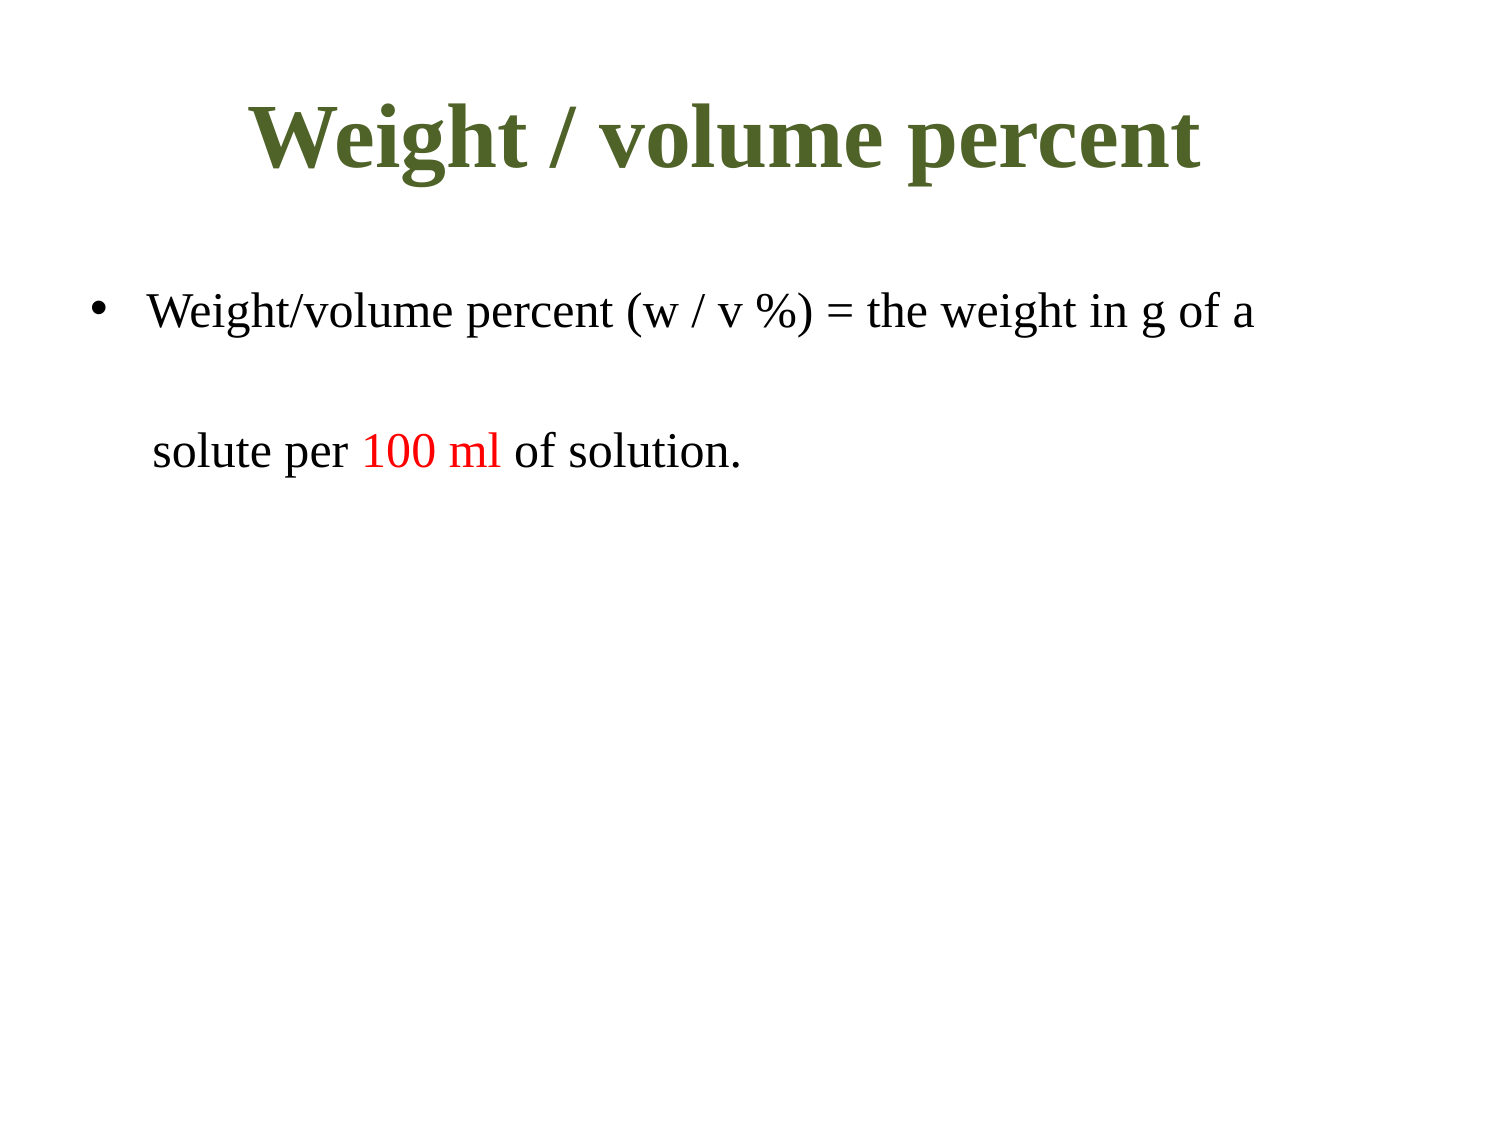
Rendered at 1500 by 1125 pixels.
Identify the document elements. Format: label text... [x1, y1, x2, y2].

title Weight / volume percent [50, 37, 1400, 225]
list Weight/volume percent (w / v %) = the weight in g of a solute per 100 ml of solution. [75, 270, 1363, 1013]
